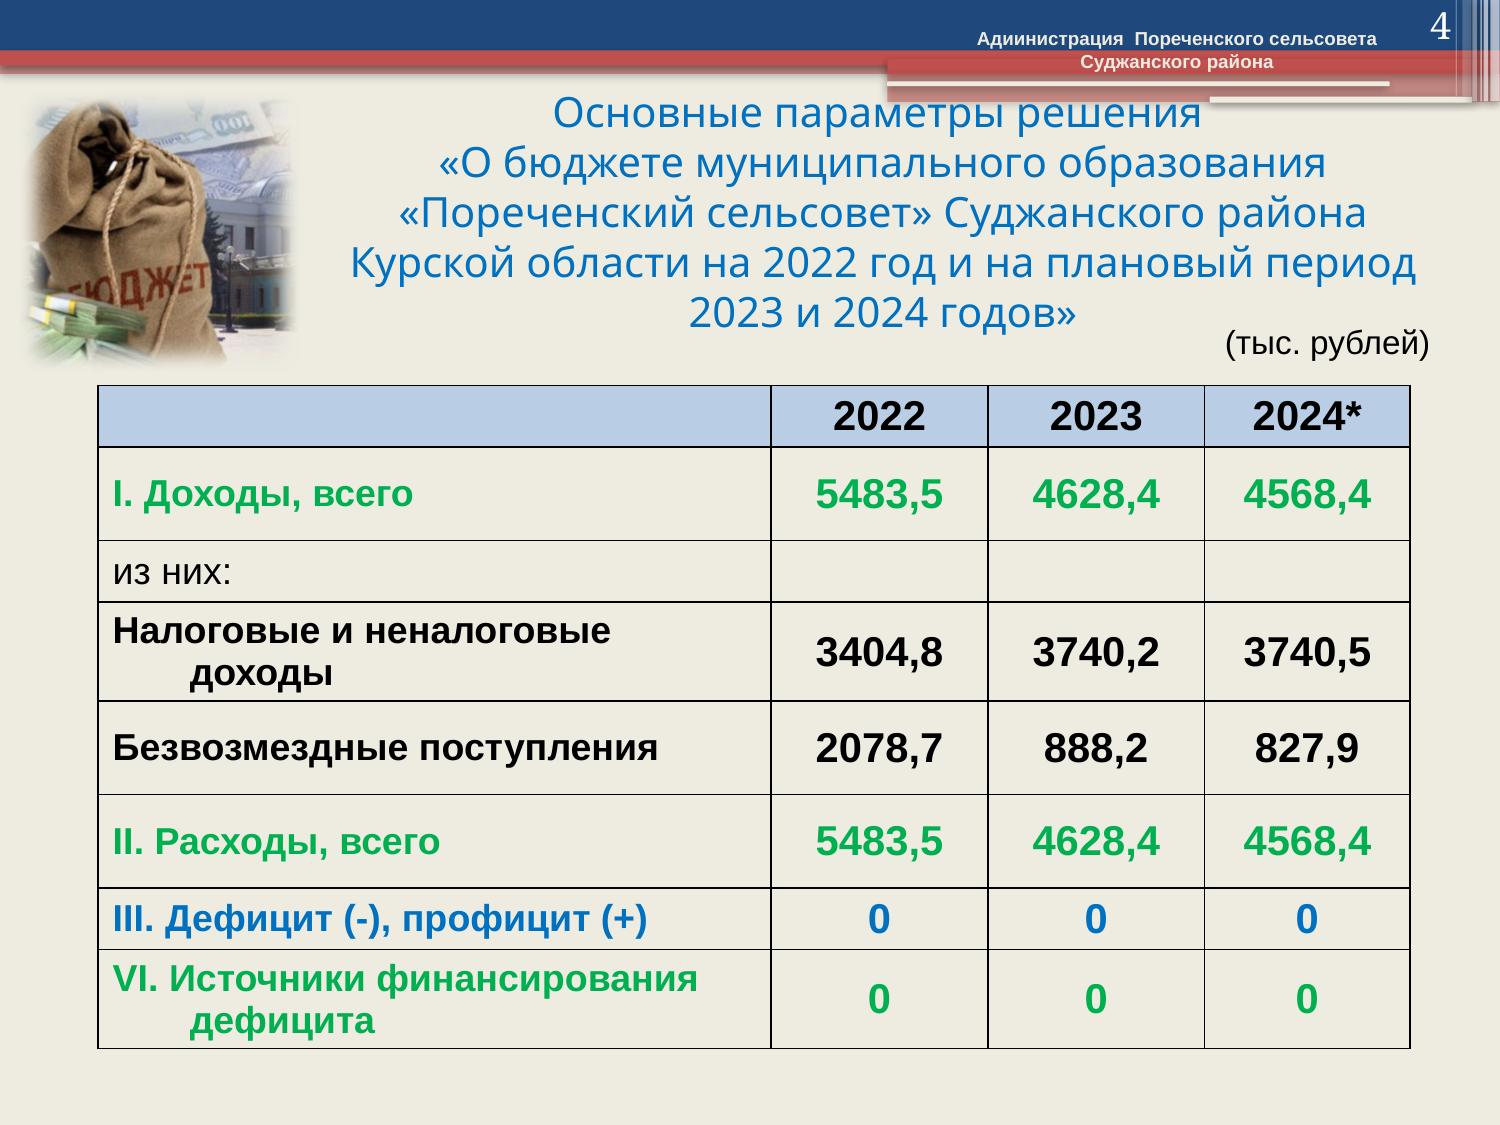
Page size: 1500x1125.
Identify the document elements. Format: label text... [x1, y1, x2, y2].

table_cell 0 [989, 950, 1204, 1048]
table_cell 827,9 [1205, 702, 1409, 794]
table_cell II. Расходы, всего [99, 795, 770, 887]
table_cell 4628,4 [989, 795, 1204, 887]
table_cell 3404,8 [772, 603, 987, 700]
table_cell VI. Источники финансирования дефицита [99, 950, 770, 1048]
text_box (тыс. рублей) [1210, 314, 1459, 369]
table_cell 0 [772, 889, 987, 949]
table_cell Безвозмездные поступления [99, 702, 770, 794]
table_cell 0 [772, 950, 987, 1048]
table_cell 5483,5 [772, 448, 987, 540]
table_cell 0 [1205, 889, 1409, 949]
picture [17, 89, 302, 374]
table_header 2022 [772, 386, 987, 446]
table_cell 3740,2 [989, 603, 1204, 700]
title Основные параметры решения «О бюджете муниципального образования «Пореченский сельсовет» Суджанского района Курской области на 2022 год и на плановый период 2023 и 2024 годов» [306, 105, 1466, 317]
table_cell [989, 541, 1204, 601]
table_cell 3740,5 [1205, 603, 1409, 700]
table_cell I. Доходы, всего [99, 448, 770, 540]
table_header [99, 386, 770, 446]
table_cell 5483,5 [772, 795, 987, 887]
table_header 2023 [989, 386, 1204, 446]
table_cell 2078,7 [772, 702, 987, 794]
table_cell 4568,4 [1205, 795, 1409, 887]
table_cell из них: [99, 541, 770, 601]
table_cell 0 [989, 889, 1204, 949]
table_cell 4568,4 [1205, 448, 1409, 540]
slide_number 4 [1340, 0, 1466, 61]
table_cell Налоговые и неналоговые доходы [99, 603, 770, 700]
table_cell 0 [1205, 950, 1409, 1048]
text_box Адиинистрация Пореченского сельсовета Суджанского района [943, 19, 1411, 80]
table_cell III. Дефицит (-), профицит (+) [99, 889, 770, 949]
table_cell [772, 541, 987, 601]
table_cell [1205, 541, 1409, 601]
table_header 2024* [1205, 386, 1409, 446]
table_cell 4628,4 [989, 448, 1204, 540]
table_cell 888,2 [989, 702, 1204, 794]
